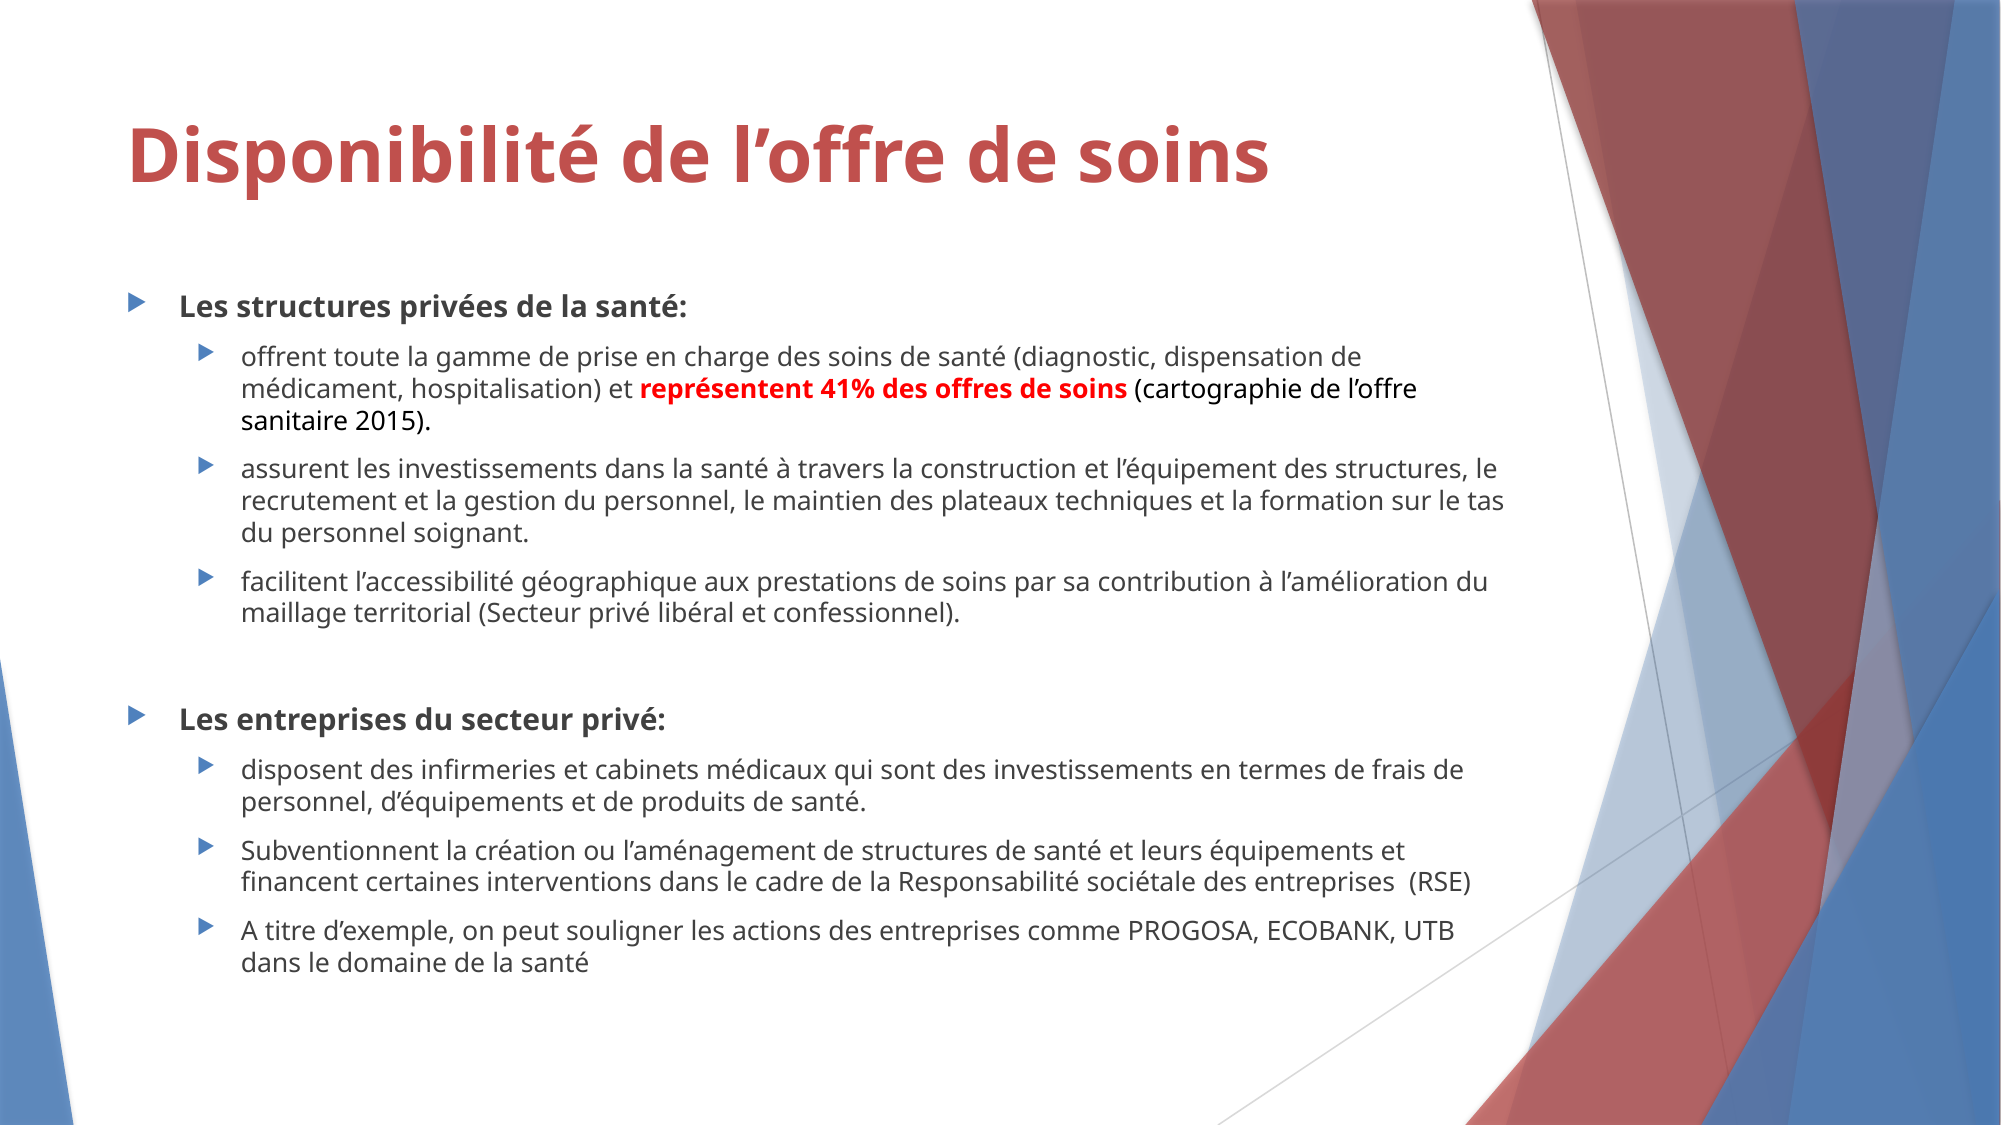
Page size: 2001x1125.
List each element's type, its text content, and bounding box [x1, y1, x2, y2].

title Disponibilité de l’offre de soins [111, 99, 1522, 279]
list Les structures privées de la santé: offrent toute la gamme de prise en charge des soins de santé (diagnostic, dispensation de médicament, hospitalisation) et représentent 41% des offres de soins (cartographie de l’offre sanitaire 2015). assurent les investissements dans la santé à travers la construction et l’équipement des structures, le recrutement et la gestion du personnel, le maintien des plateaux techniques et la formation sur le tas du personnel soignant. facilitent l’accessibilité géographique aux prestations de soins par sa contribution à l’amélioration du maillage territorial (Secteur privé libéral et confessionnel). Les entreprises du secteur privé: disposent des infirmeries et cabinets médicaux qui sont des investissements en termes de frais de personnel, d’équipements et de produits de santé. Subventionnent la création ou l’aménagement de structures de santé et leurs équipements et financent certaines interventions dans le cadre de la Responsabilité sociétale des entreprises (RSE) A titre d’exemple, on peut souligner les actions des entreprises comme PROGOSA, ECOBANK, UTB dans le domaine de la santé [111, 279, 1522, 992]
